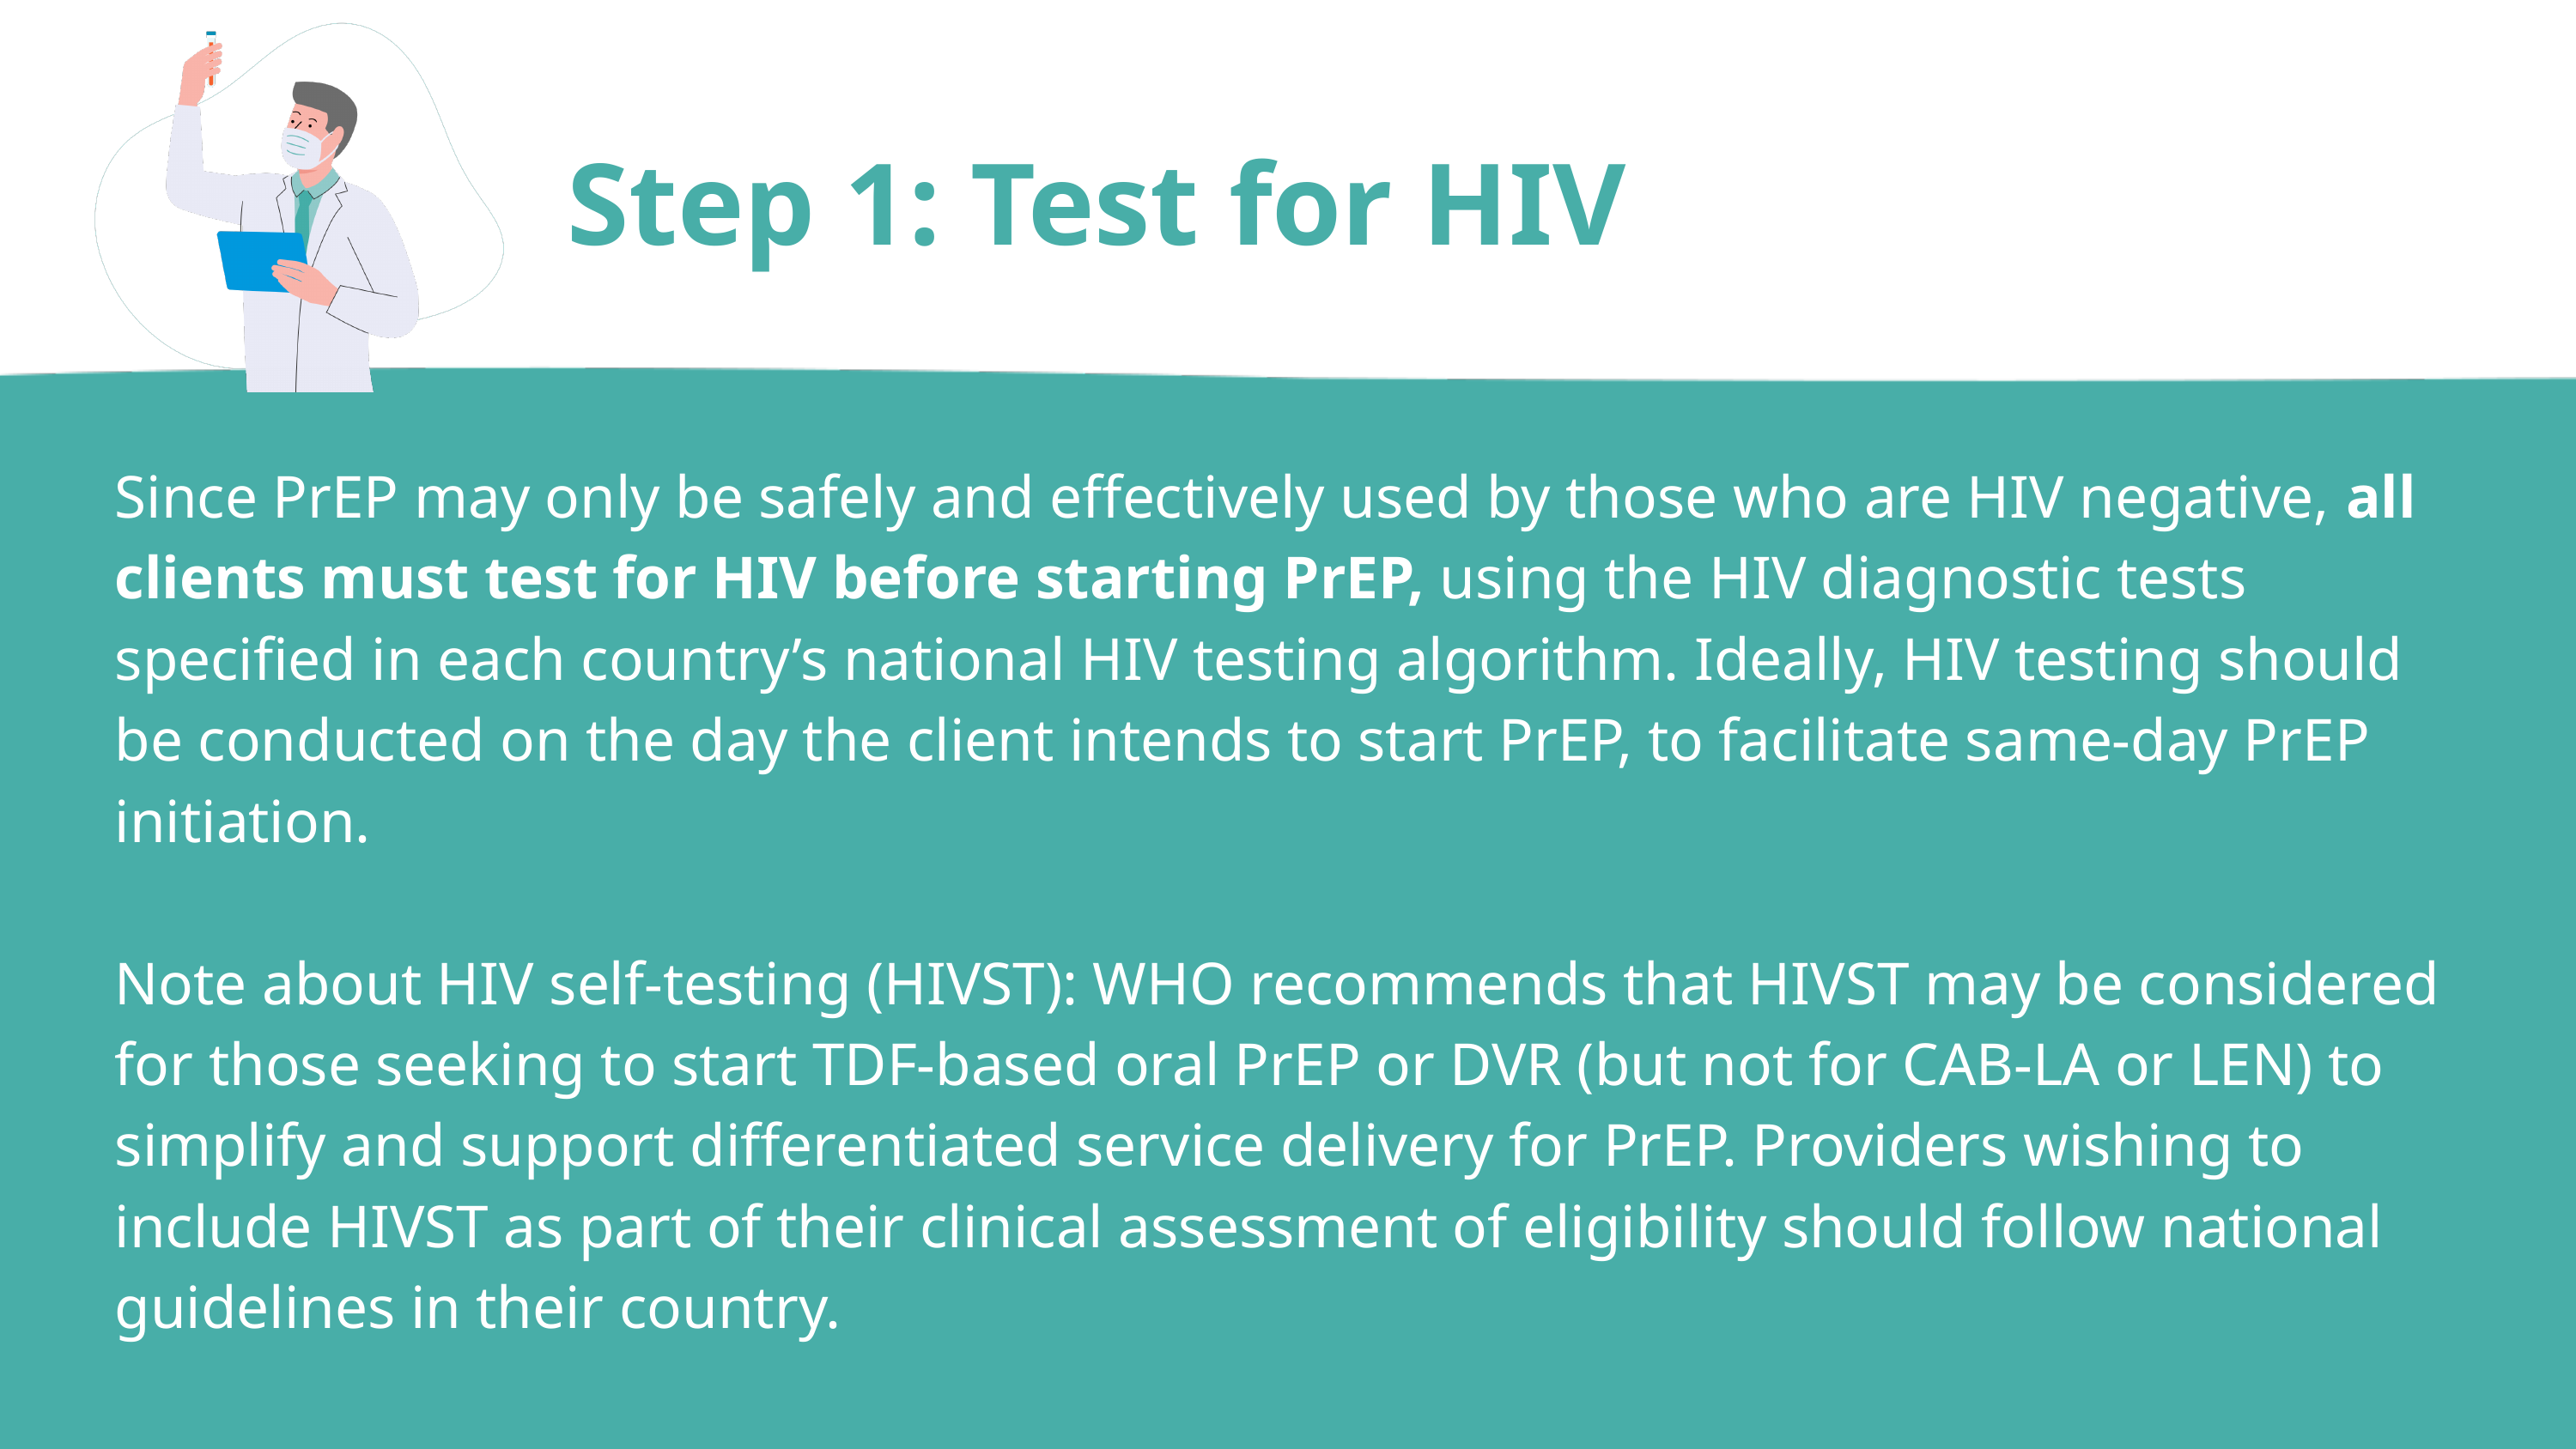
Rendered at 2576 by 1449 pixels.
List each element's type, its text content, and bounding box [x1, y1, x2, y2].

text_box Since PrEP may only be safely and effectively used by those who are HIV negative, all clients must test for HIV before starting PrEP, using the HIV diagnostic tests specified in each country’s national HIV testing algorithm. Ideally, HIV testing should be conducted on the day the client intends to start PrEP, to facilitate same-day PrEP initiation. Note about HIV self-testing (HIVST): WHO recommends that HIVST may be considered for those seeking to start TDF-based oral PrEP or DVR (but not for CAB-LA or LEN) to simplify and support differentiated service delivery for PrEP. Providers wishing to include HIVST as part of their clinical assessment of eligibility should follow national guidelines in their country. [114, 448, 2462, 1422]
text_box Step 1: Test for HIV [567, 109, 2576, 268]
text_box [0, 354, 2576, 1449]
text_box [42, 0, 543, 392]
